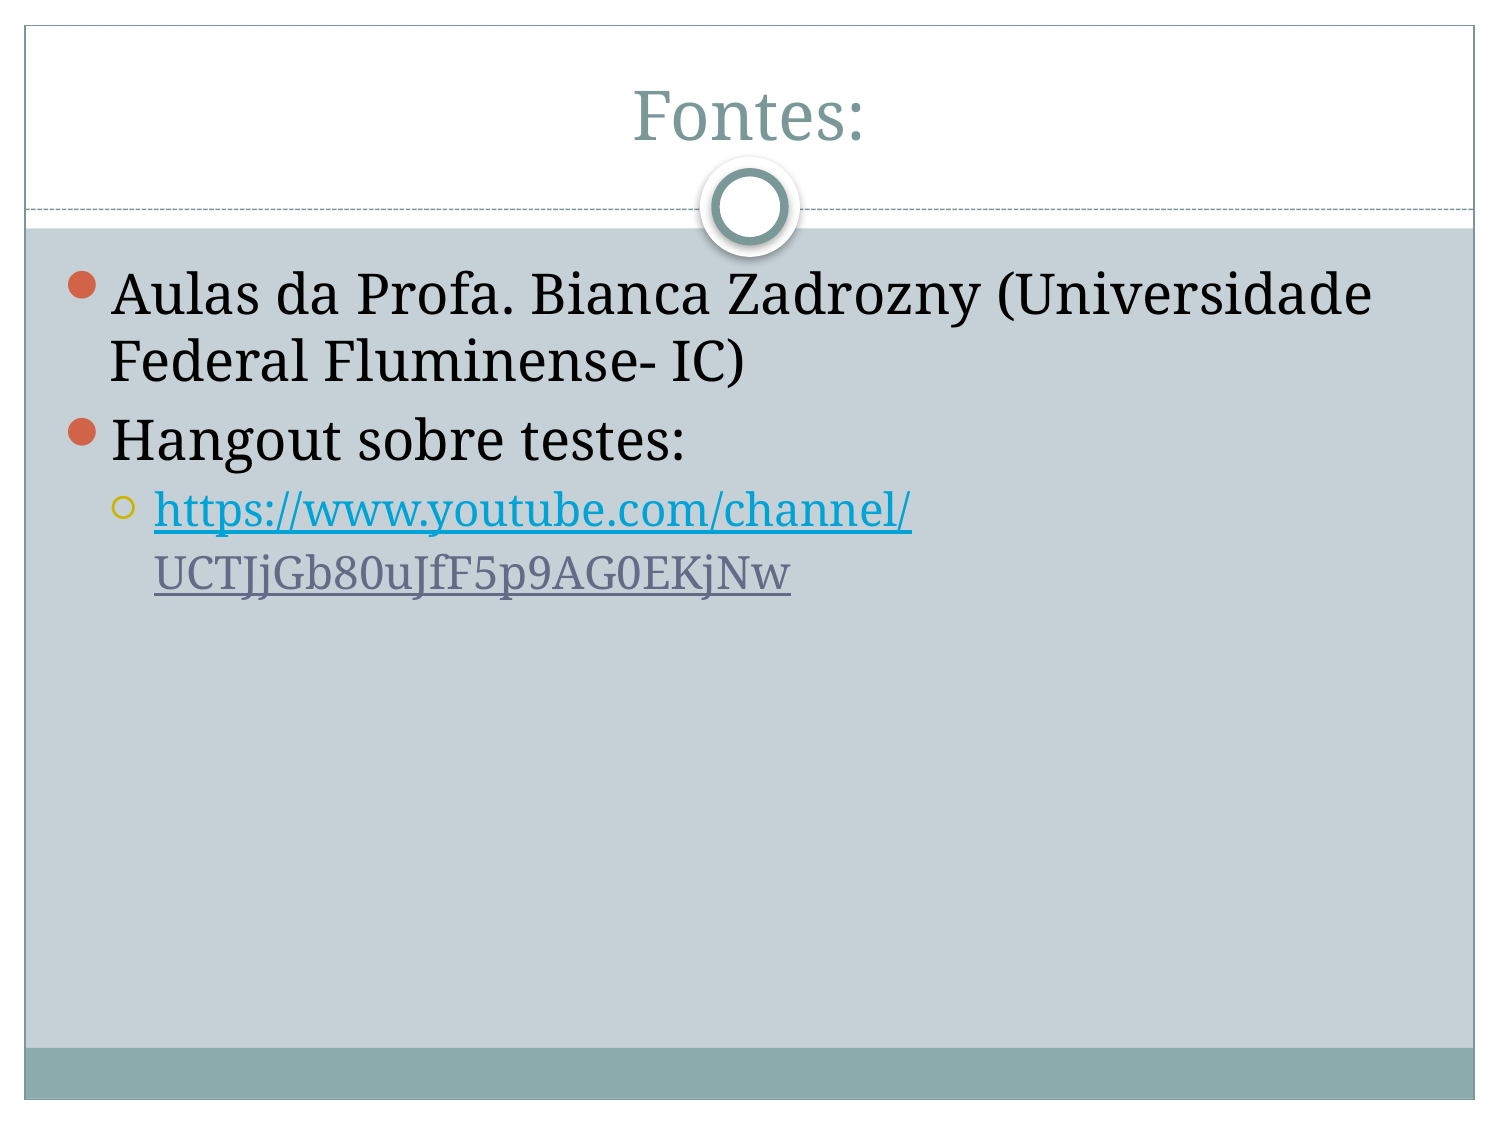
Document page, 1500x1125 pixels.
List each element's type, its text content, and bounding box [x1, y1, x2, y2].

list Aulas da Profa. Bianca Zadrozny (Universidade Federal Fluminense- IC) Hangout sobre testes: https://www.youtube.com/channel/UCTJjGb80uJfF5p9AG0EKjNw [49, 250, 1445, 1001]
title Fontes: [49, 37, 1450, 162]
